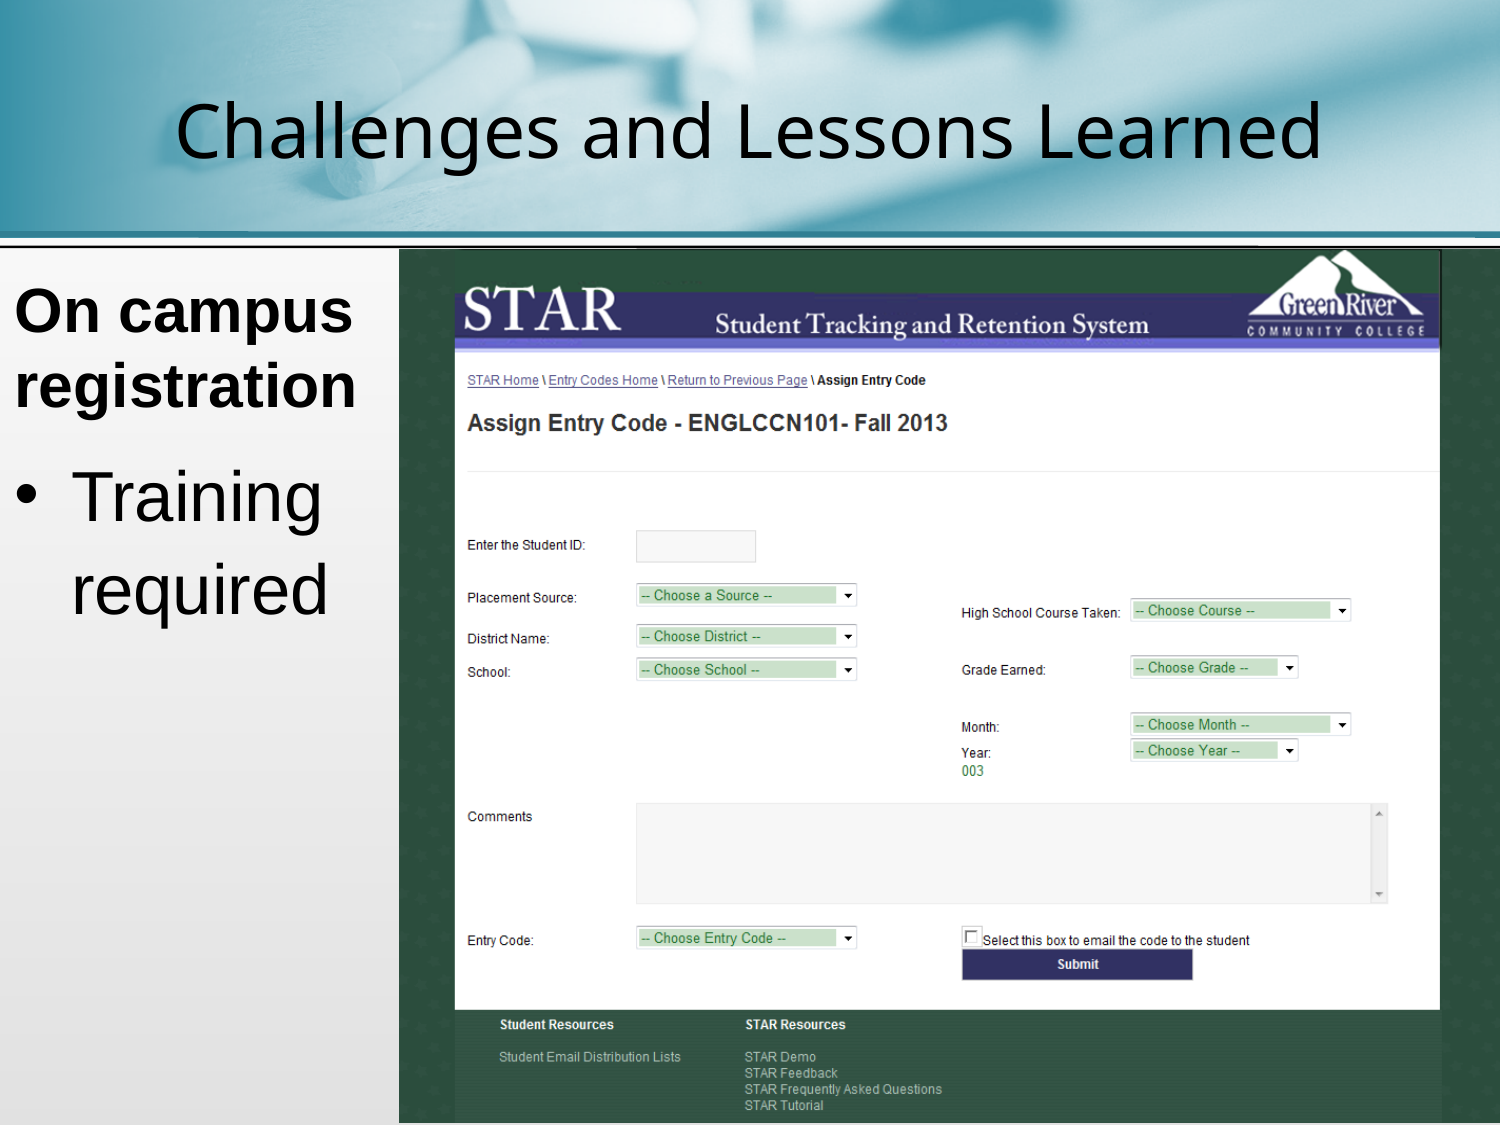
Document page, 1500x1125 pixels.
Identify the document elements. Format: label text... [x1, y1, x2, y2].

picture [399, 249, 1500, 1123]
list On campus registration Training required [0, 262, 375, 1038]
title Challenges and Lessons Learned [24, 24, 1475, 233]
